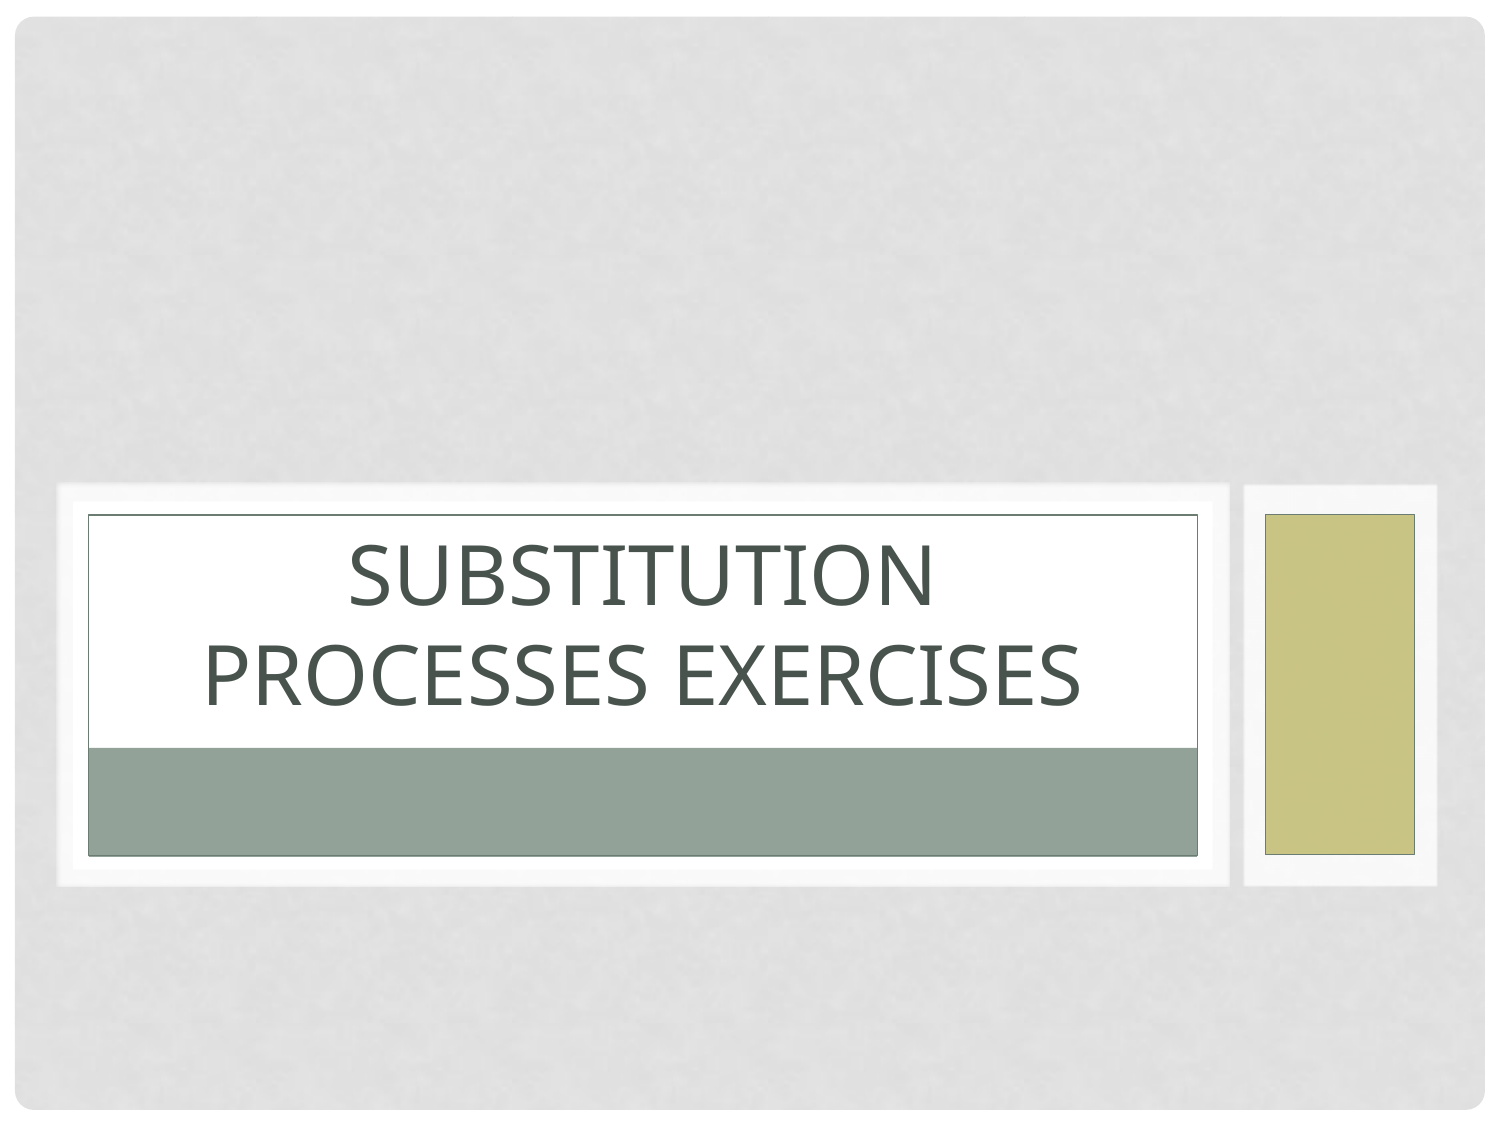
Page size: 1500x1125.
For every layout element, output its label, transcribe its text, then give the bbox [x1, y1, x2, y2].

title Substitution processes exercises [99, 529, 1187, 730]
